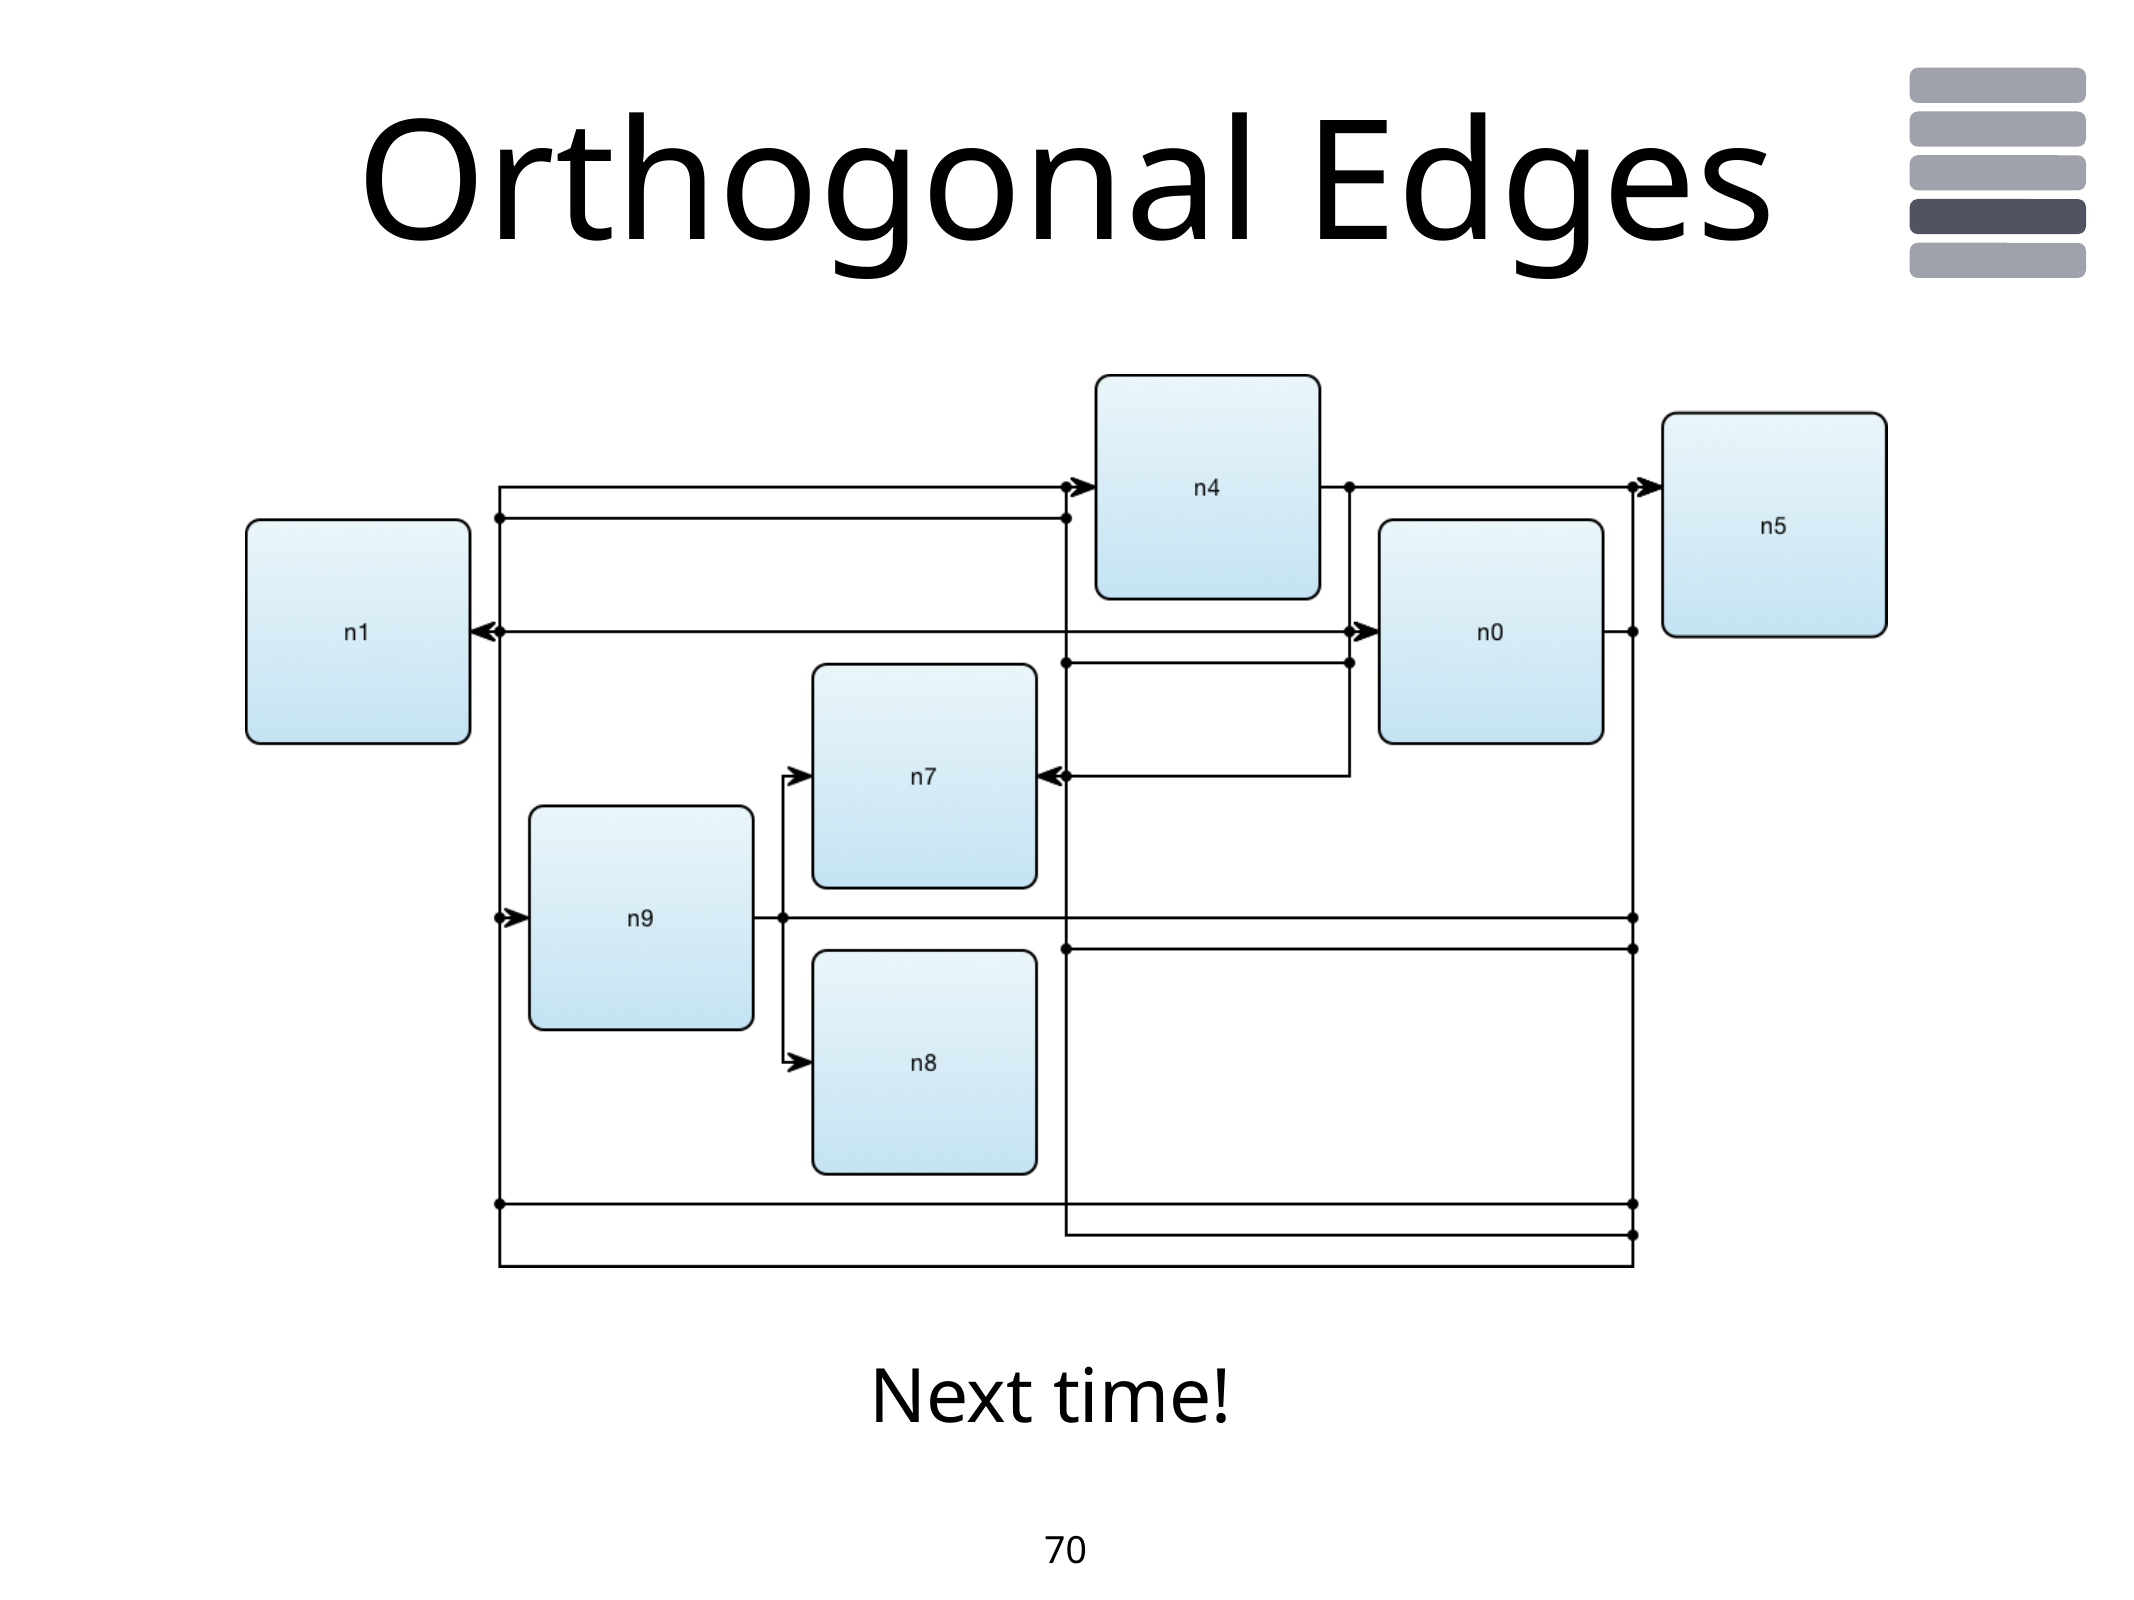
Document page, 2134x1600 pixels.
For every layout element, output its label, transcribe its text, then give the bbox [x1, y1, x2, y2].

text_box Next time! [860, 1339, 1241, 1447]
slide_number 70 [1034, 1517, 1097, 1581]
picture [245, 374, 1889, 1269]
title Orthogonal Edges [155, 0, 1978, 351]
